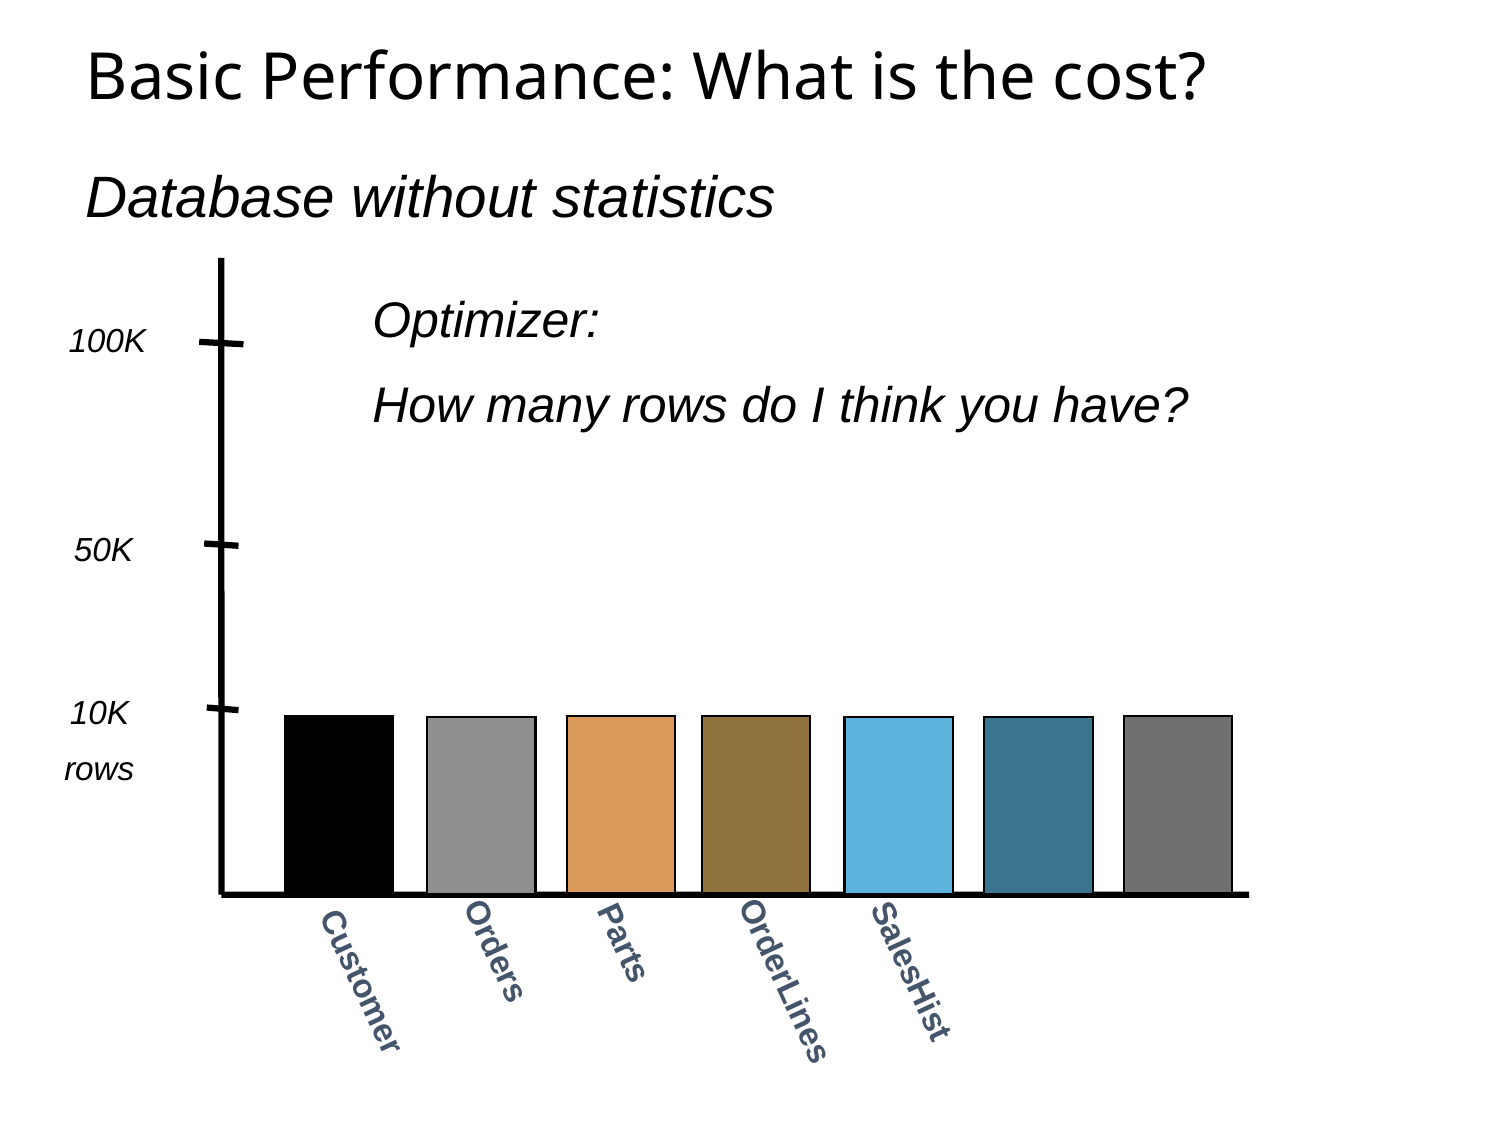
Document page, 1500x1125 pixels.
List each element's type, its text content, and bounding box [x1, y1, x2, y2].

title Basic Performance: What is the cost? [70, 35, 1484, 123]
text_box SalesHist [832, 869, 980, 1079]
text_box [567, 716, 676, 894]
text_box 10K rows [44, 683, 155, 795]
text_box 100K [52, 311, 163, 367]
text_box [844, 717, 953, 895]
text_box Customer [285, 885, 428, 1084]
text_box [1124, 715, 1233, 893]
text_box Database without statistics [70, 151, 793, 237]
text_box 50K [48, 521, 159, 576]
text_box [285, 715, 394, 893]
text_box OrderLines [694, 852, 870, 1123]
text_box Parts [554, 861, 687, 1040]
text_box Optimizer: How many rows do I think you have? [357, 280, 1205, 441]
text_box [702, 715, 811, 893]
text_box [984, 716, 1093, 894]
text_box [427, 717, 536, 895]
text_box Orders [425, 867, 560, 1049]
